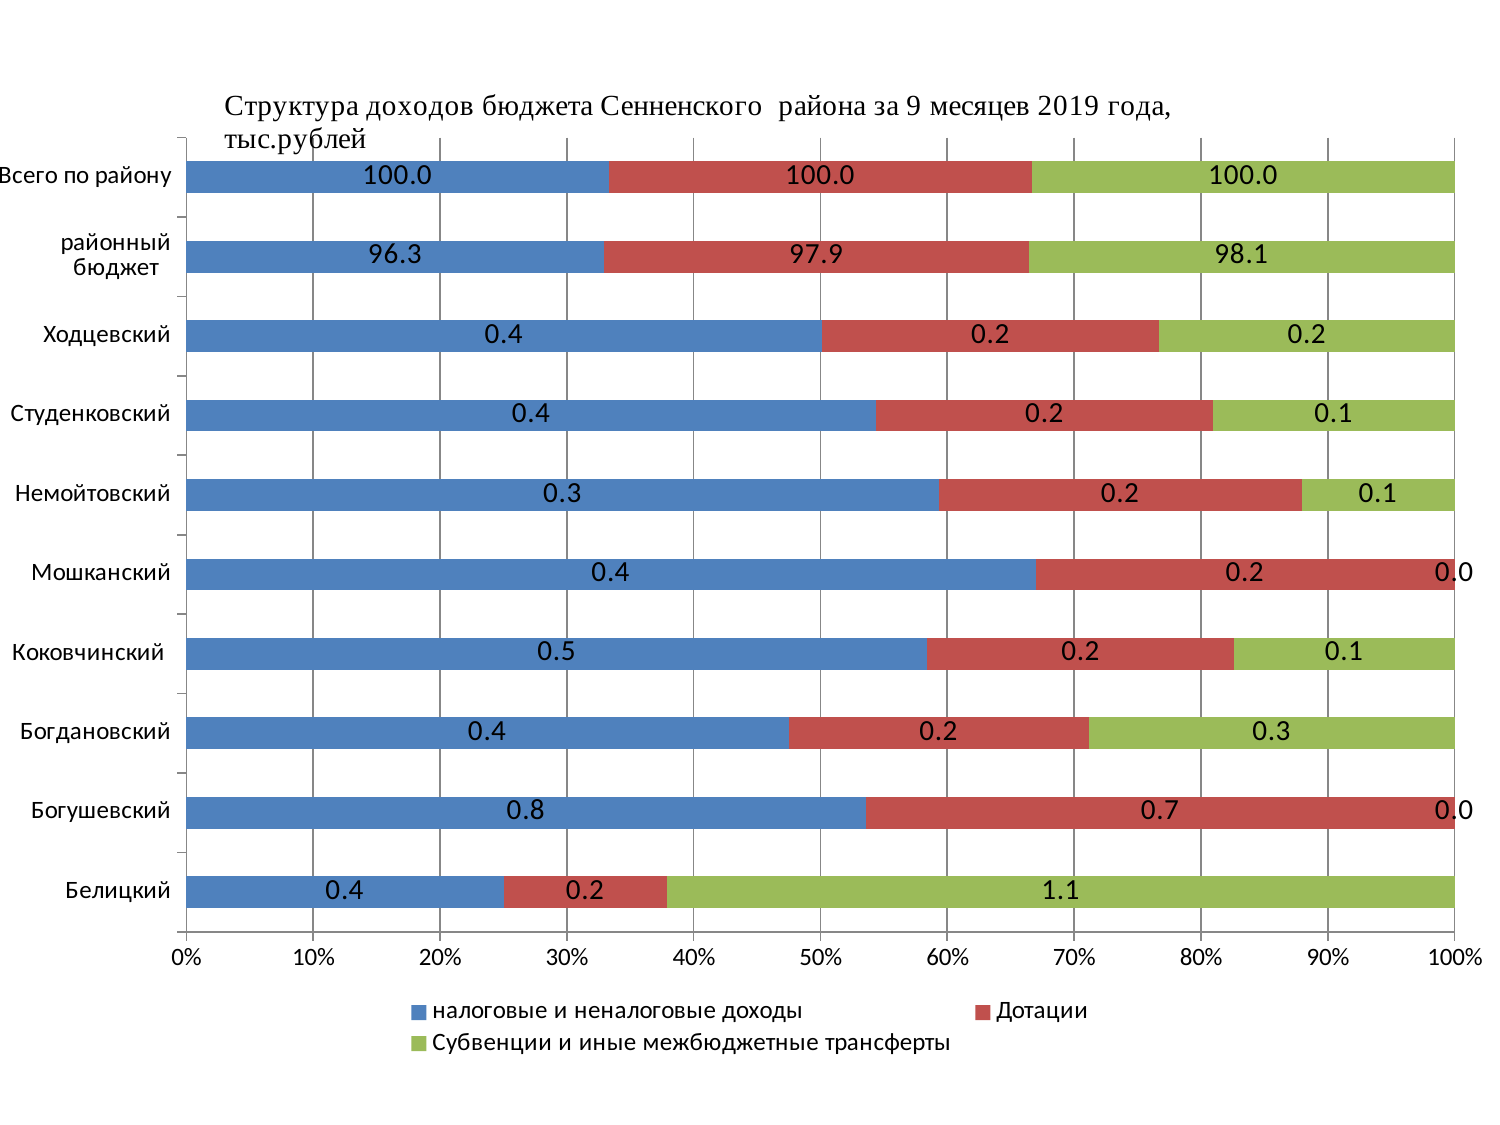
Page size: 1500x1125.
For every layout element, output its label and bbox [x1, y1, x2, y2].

chart [0, 62, 1500, 1063]
